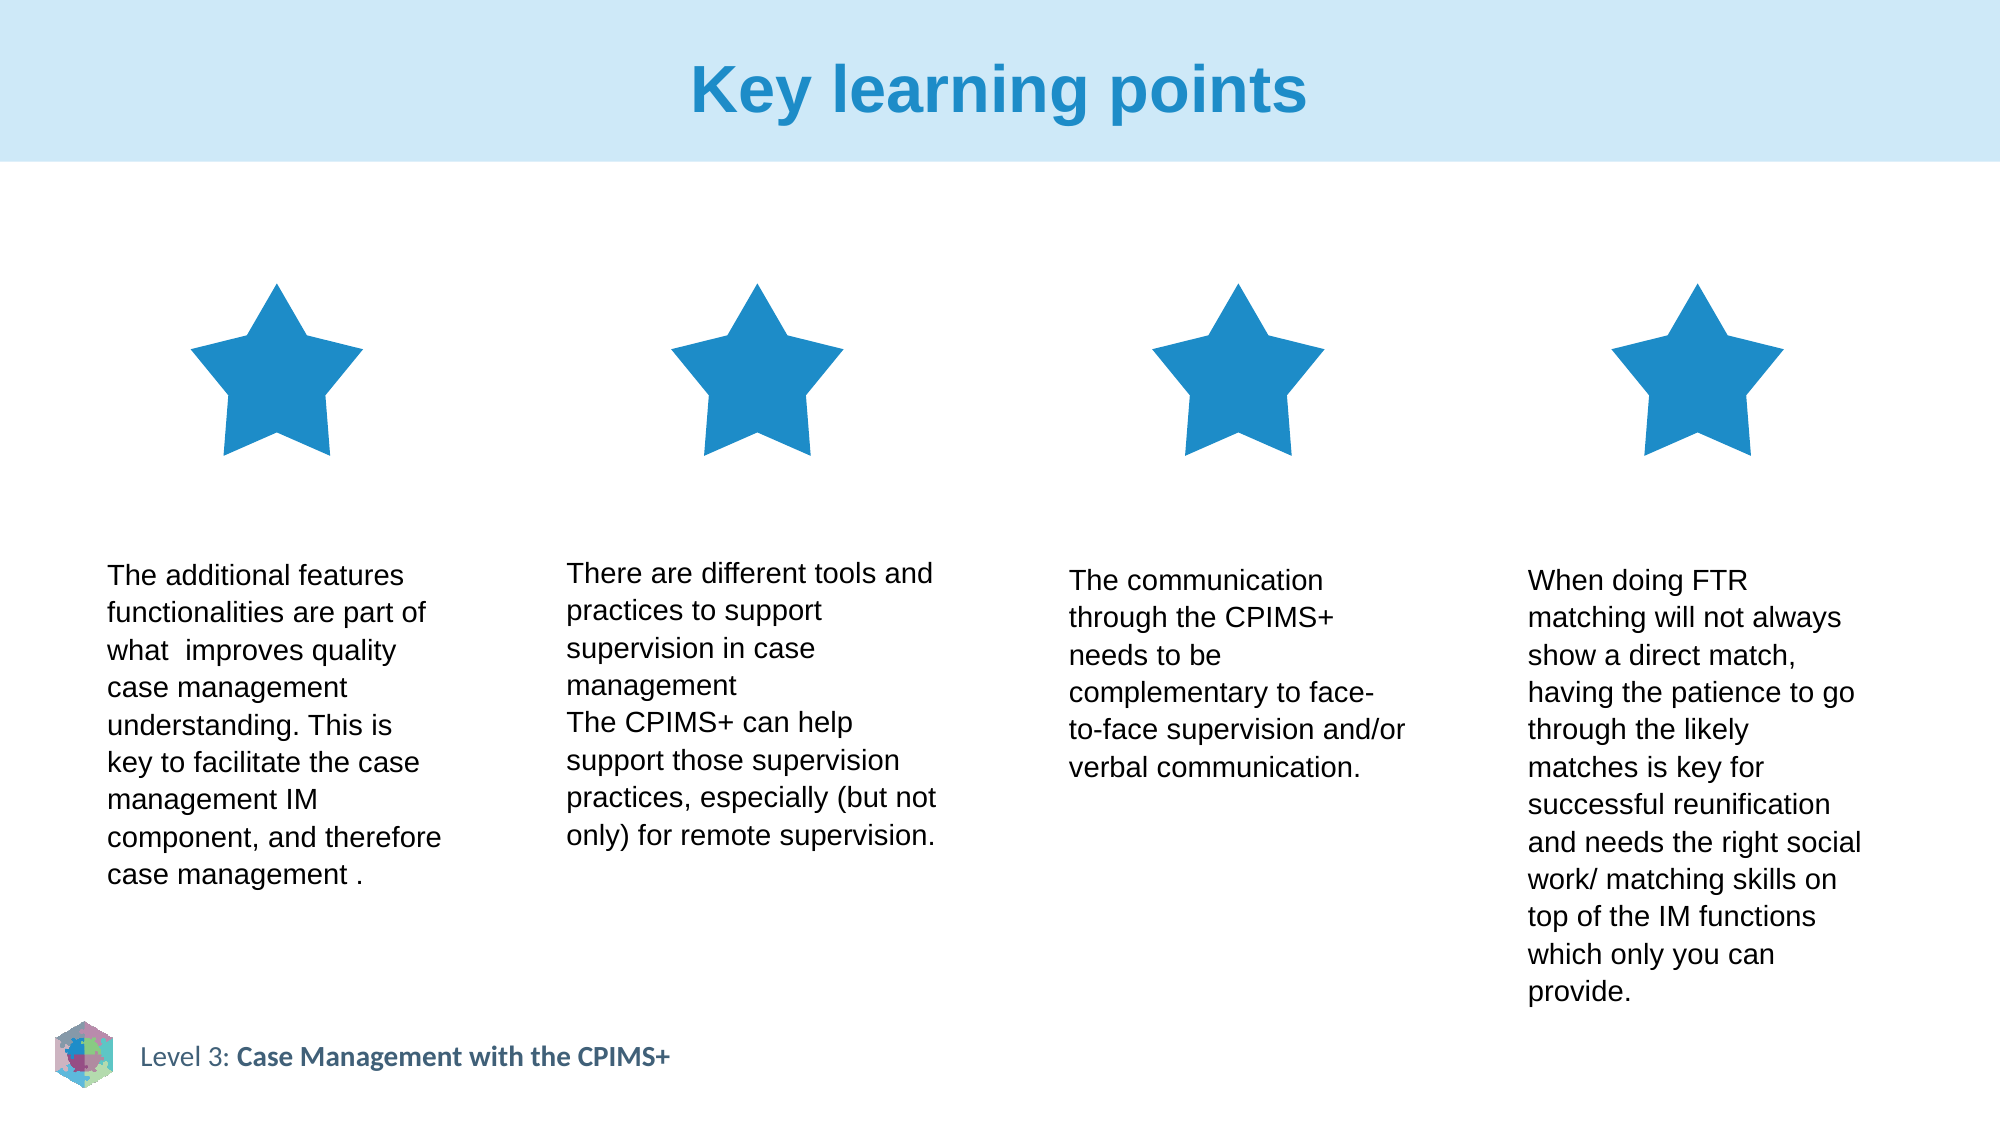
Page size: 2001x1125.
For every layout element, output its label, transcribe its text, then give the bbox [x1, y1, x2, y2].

text_box [671, 283, 844, 456]
text_box When doing FTR matching will not always show a direct match, having the patience to go through the likely matches is key for successful reunification and needs the right social work/ matching skills on top of the IM functions which only you can provide. [1512, 551, 1883, 1015]
text_box There are different tools and practices to support supervision in case management The CPIMS+ can help support those supervision practices, especially (but not only) for remote supervision. [551, 544, 964, 859]
text_box [1611, 283, 1784, 456]
text_box The additional features functionalities are part of what improves quality case management understanding. This is key to facilitate the case management IM component, and therefore case management . [92, 546, 462, 898]
title Key learning points [137, 19, 1863, 163]
picture [55, 1021, 113, 1088]
text_box The communication through the CPIMS+ needs to be complementary to face-to-face supervision and/or verbal communication. [1053, 551, 1424, 791]
text_box [190, 283, 364, 456]
text_box [1152, 283, 1325, 456]
